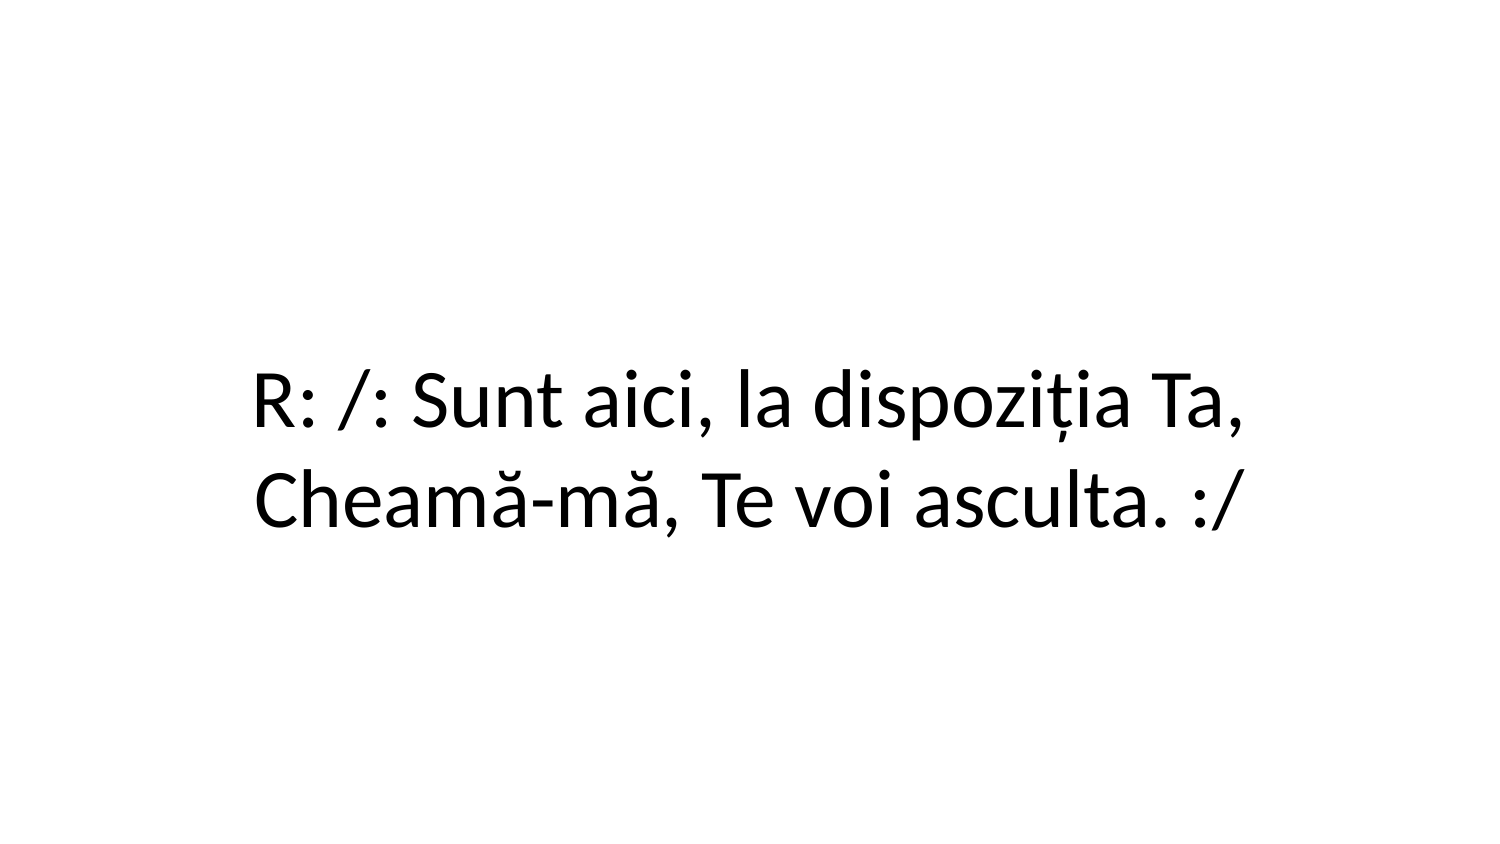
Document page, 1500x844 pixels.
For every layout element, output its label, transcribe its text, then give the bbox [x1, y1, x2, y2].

text_box R: /: Sunt aici, la dispoziția Ta, Cheamă-mă, Te voi asculta. :/ [237, 292, 1263, 552]
